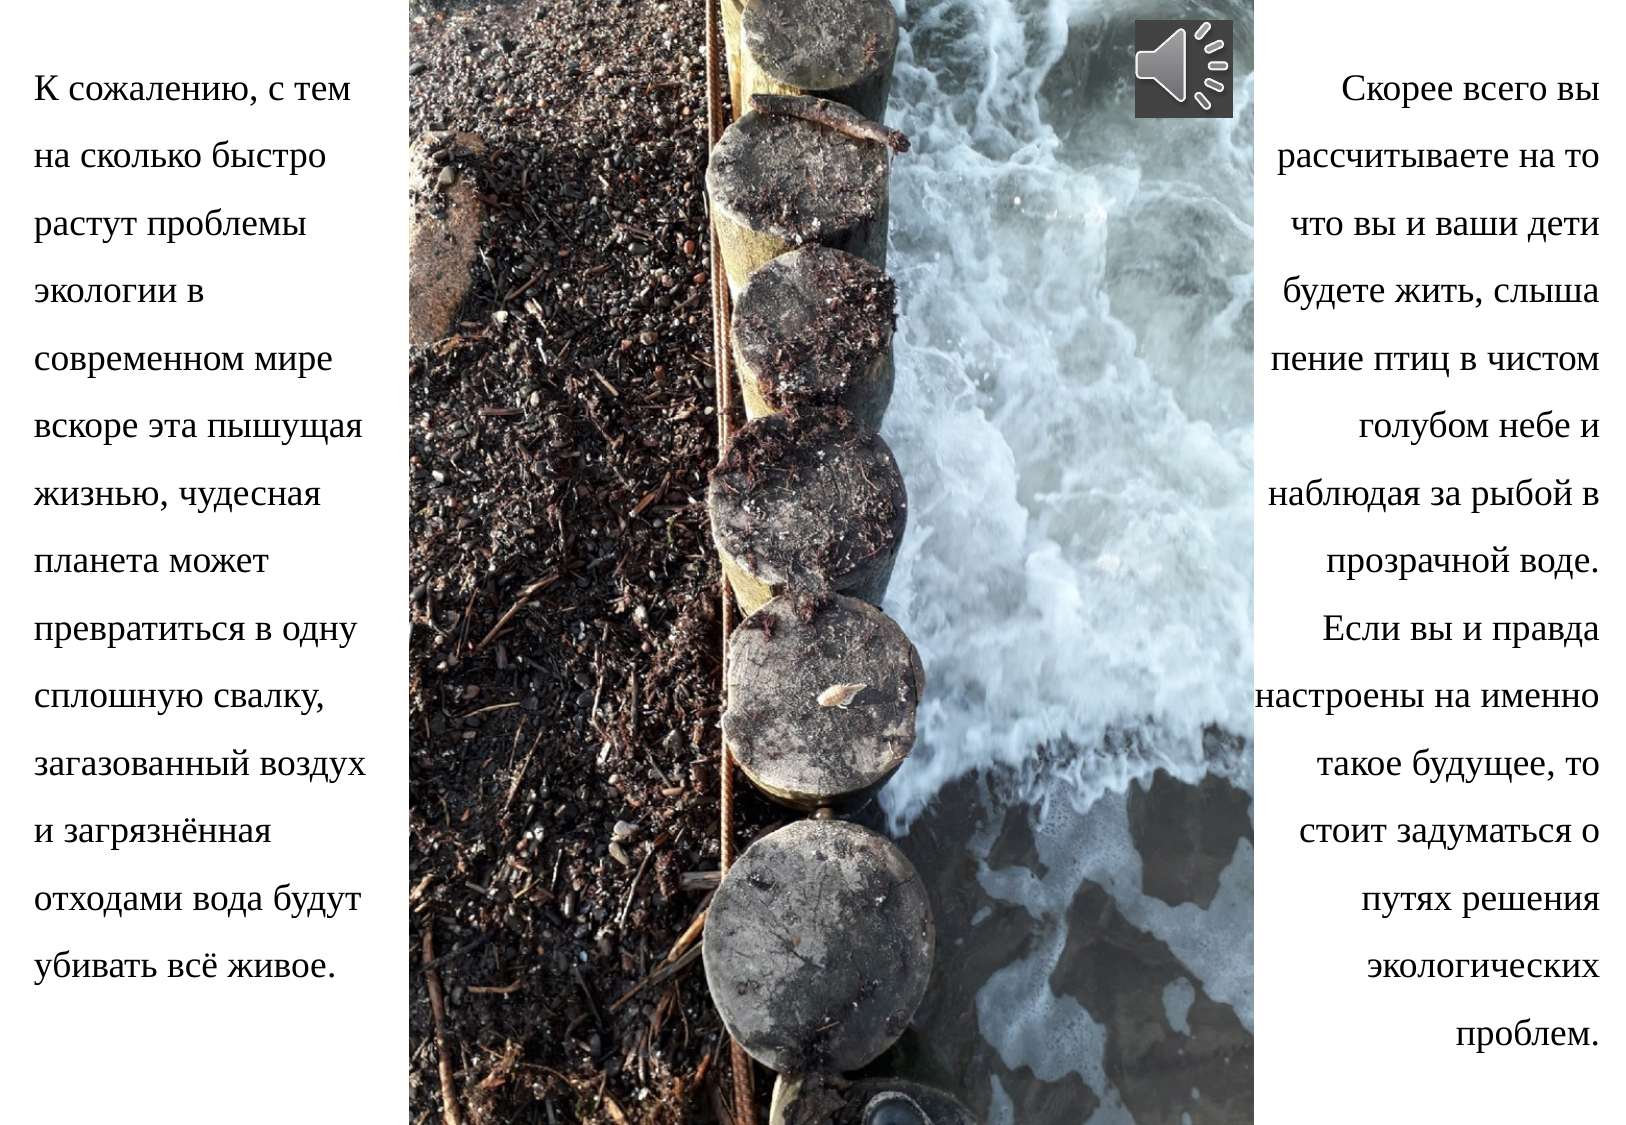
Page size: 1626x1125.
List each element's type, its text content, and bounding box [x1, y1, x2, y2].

text_box Скорее всего вы рассчитываете на то что вы и ваши дети будете жить, слыша пение птиц в чистом голубом небе и наблюдая за рыбой в прозрачной воде. Если вы и правда настроены на именно такое будущее, то стоит задуматься о путях решения экологических проблем. [1257, 33, 1615, 1061]
text_box К сожалению, с тем на сколько быстро растут проблемы экологии в современном мире вскоре эта пышущая жизнью, чудесная планета может превратиться в одну сплошную свалку, загазованный воздух и загрязнённая отходами вода будут убивать всё живое. [19, 32, 404, 993]
picture [409, 0, 1254, 1125]
